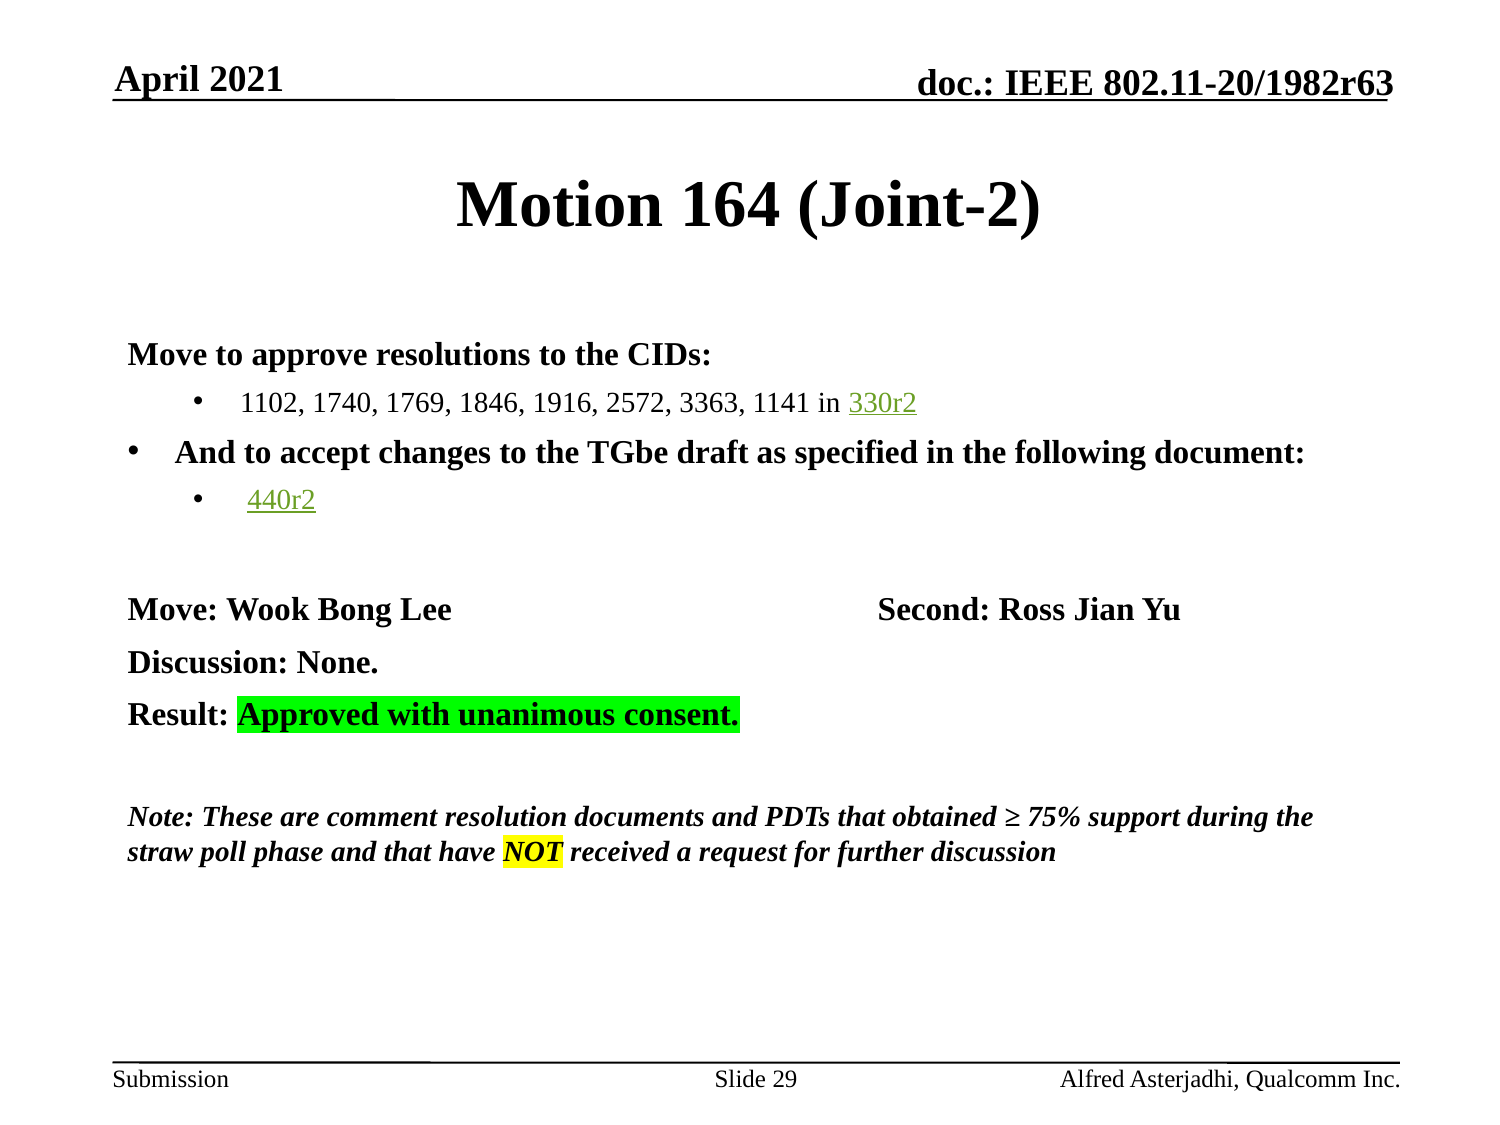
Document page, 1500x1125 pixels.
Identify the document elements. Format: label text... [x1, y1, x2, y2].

footer Alfred Asterjadhi, Qualcomm Inc. [878, 1061, 1402, 1093]
list Move to approve resolutions to the CIDs: 1102, 1740, 1769, 1846, 1916, 2572, 3363, 1141 in 330r2 And to accept changes to the TGbe draft as specified in the following document: 440r2 Move: Wook Bong Lee Second: Ross Jian Yu Discussion: None. Result: Approved with unanimous consent. Note: These are comment resolution documents and PDTs that obtained ≥ 75% support during the straw poll phase and that have NOT received a request for further discussion [112, 324, 1388, 1063]
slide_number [114, 54, 423, 100]
title Motion 164 (Joint-2) [112, 112, 1388, 288]
slide_number Slide 29 [712, 1061, 800, 1123]
